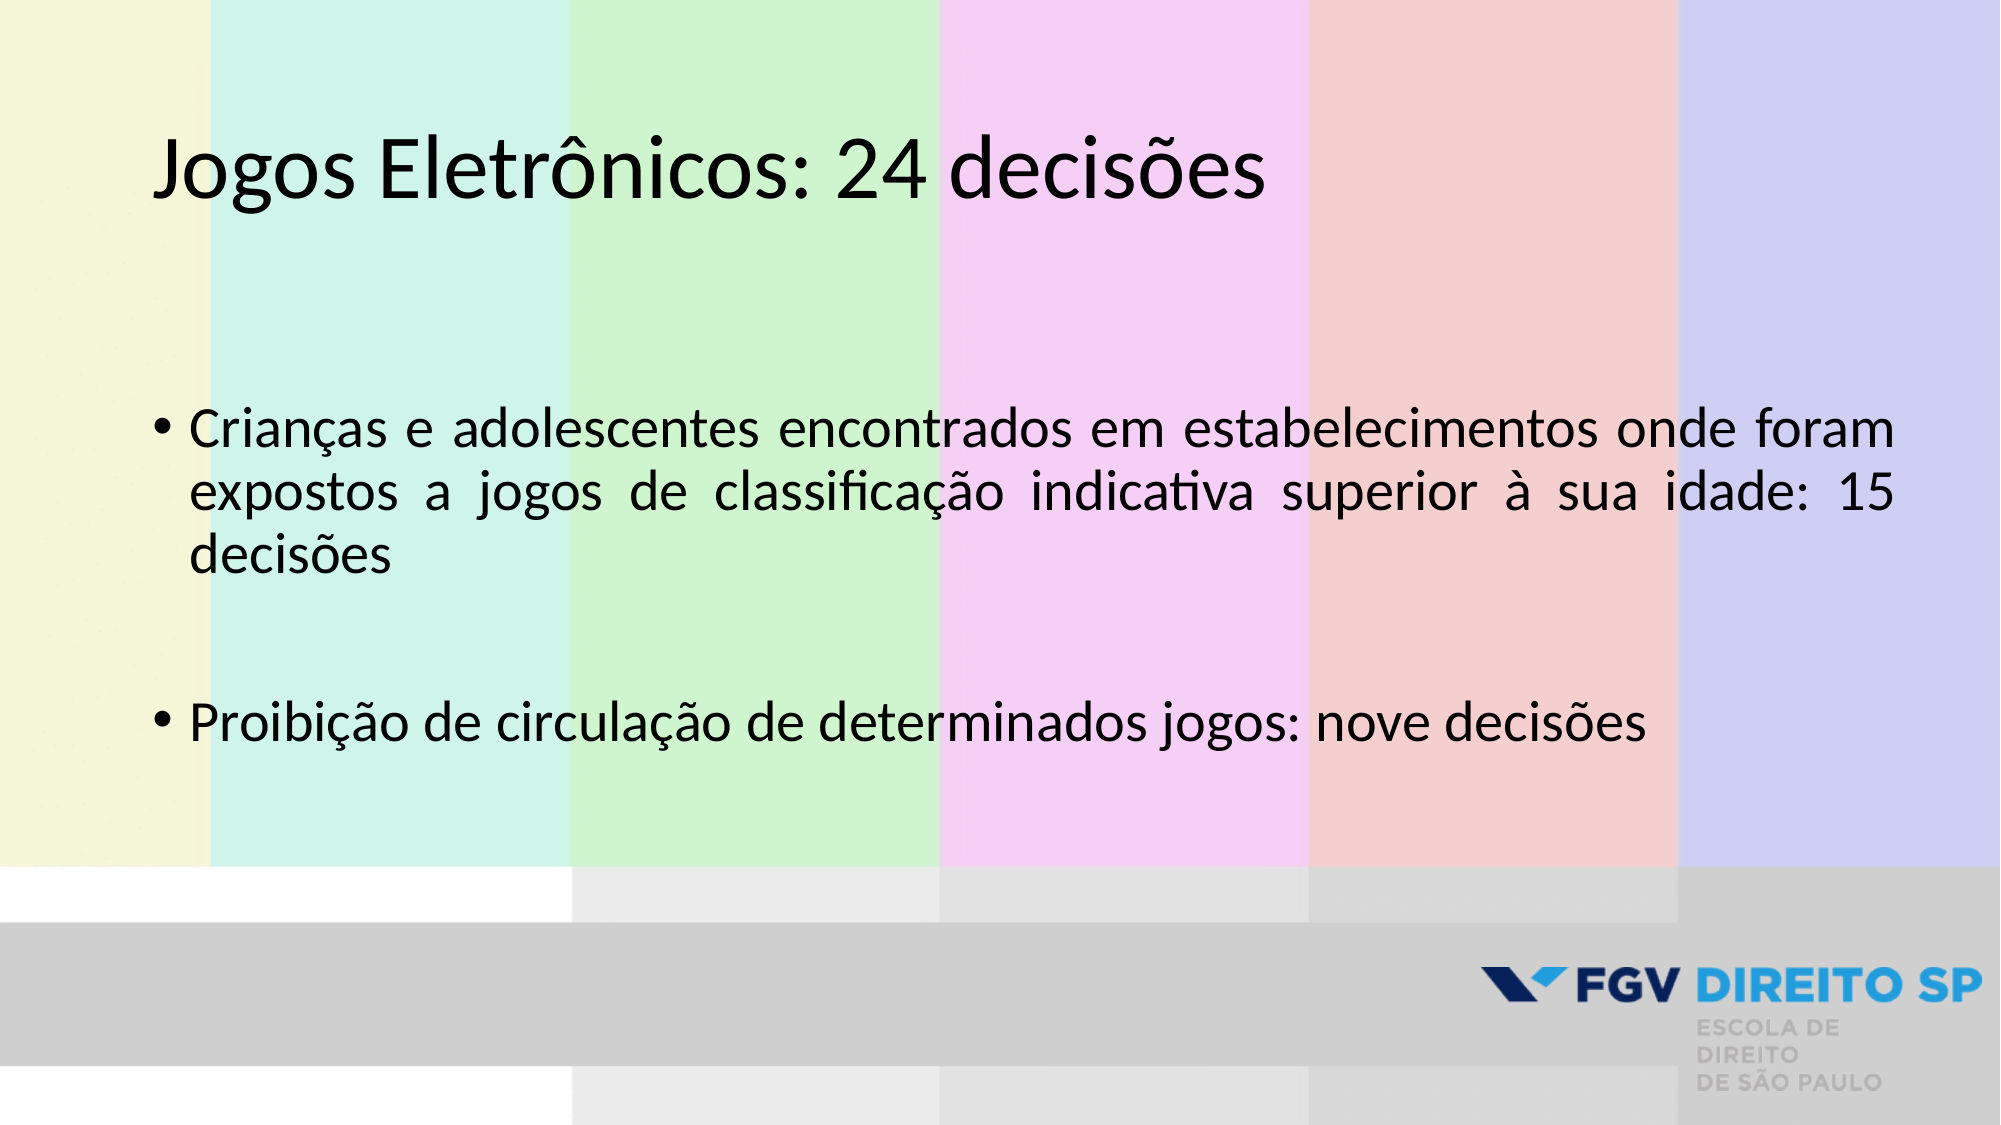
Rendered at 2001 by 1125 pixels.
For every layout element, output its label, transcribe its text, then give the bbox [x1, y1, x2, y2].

picture [1481, 967, 1982, 1091]
title Jogos Eletrônicos: 24 decisões [137, 59, 1863, 278]
list Crianças e adolescentes encontrados em estabelecimentos onde foram expostos a jogos de classificação indicativa superior à sua idade: 15 decisões Proibição de circulação de determinados jogos: nove decisões [137, 299, 1912, 1014]
